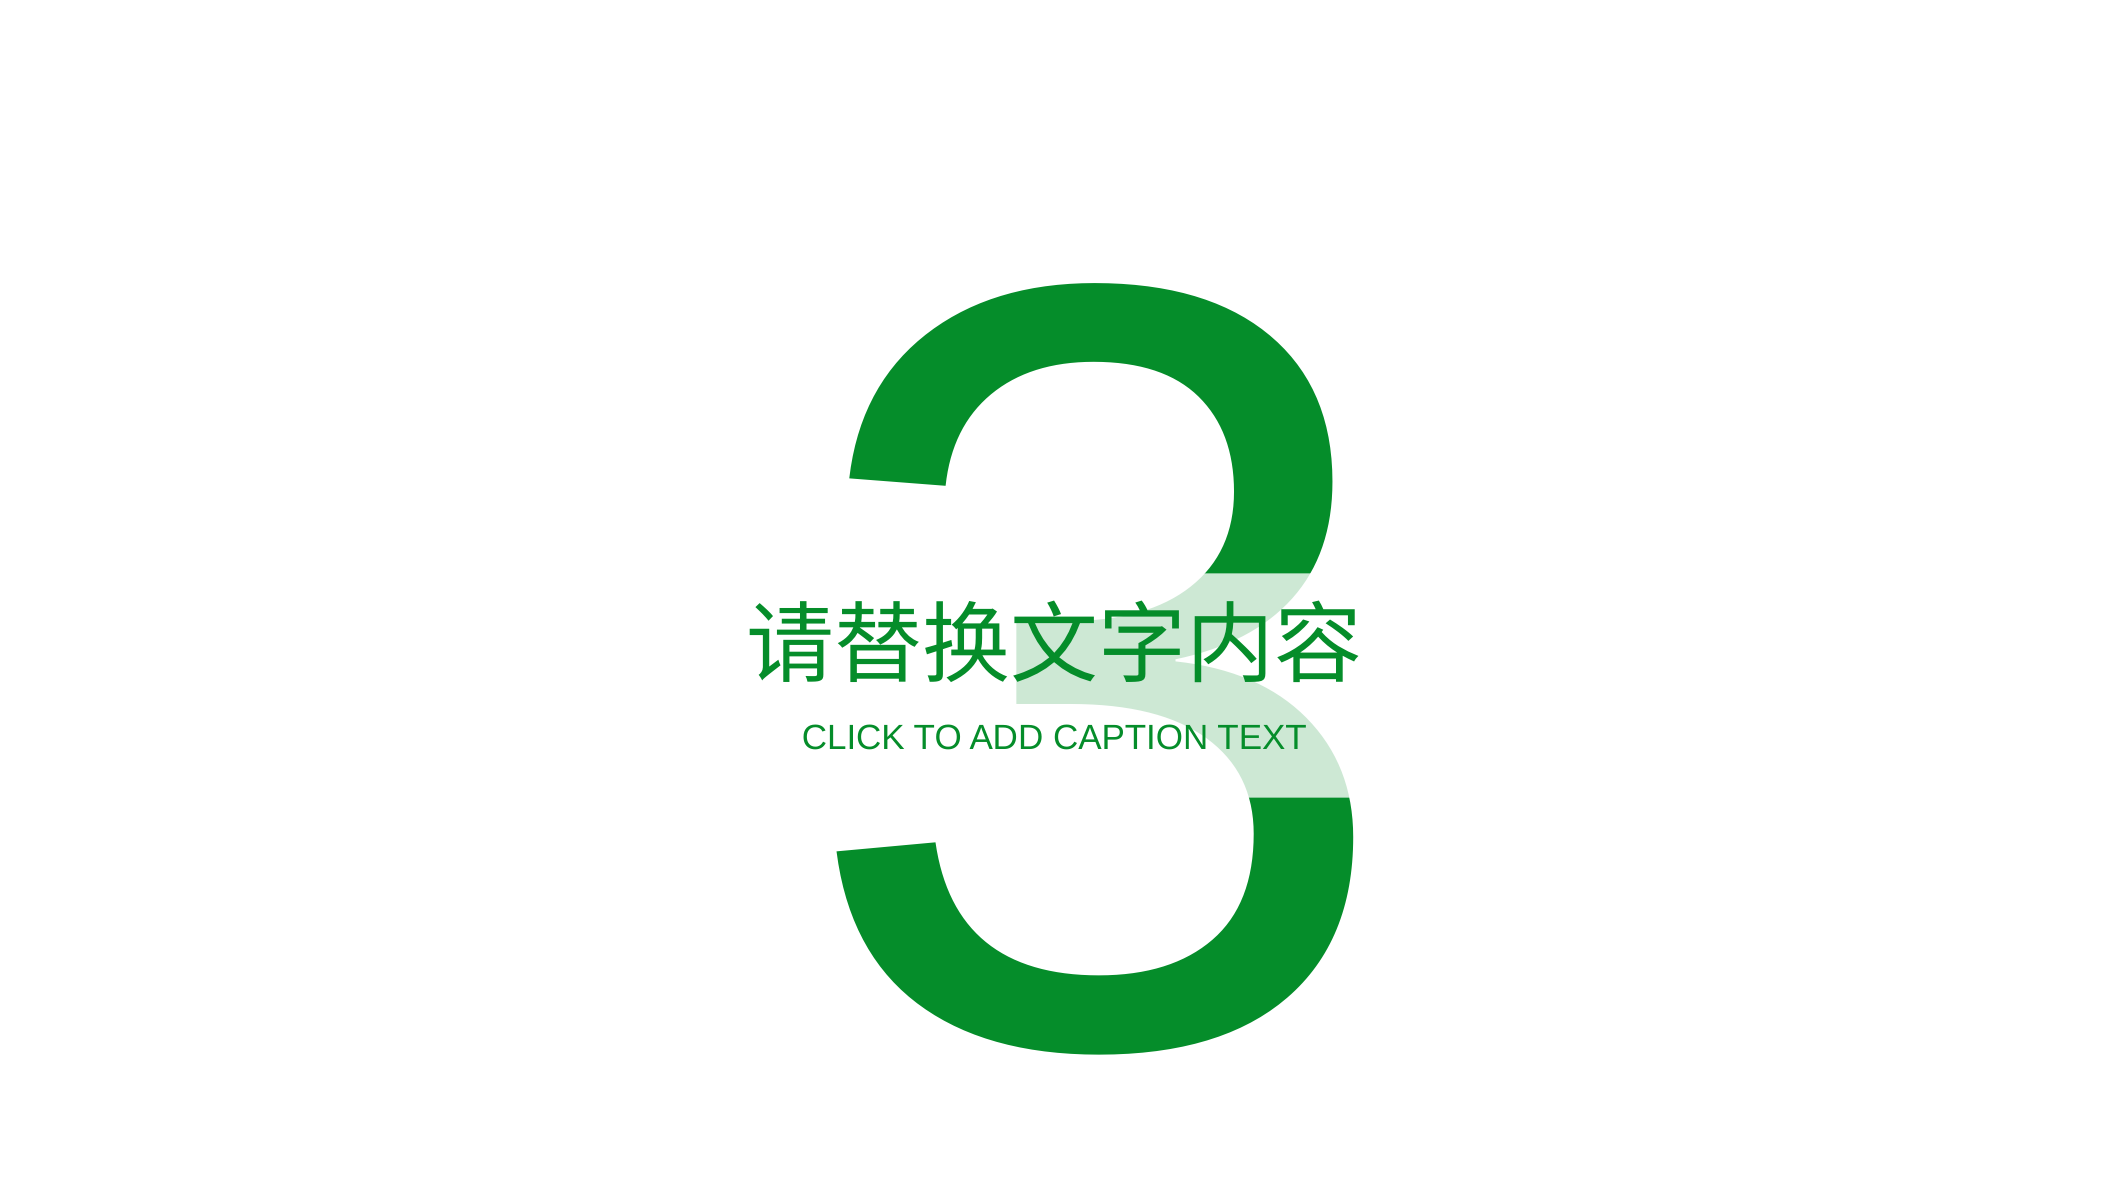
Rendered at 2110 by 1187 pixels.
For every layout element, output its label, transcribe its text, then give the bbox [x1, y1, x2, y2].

text_box [622, 572, 1487, 799]
text_box CLICK TO ADD CAPTION TEXT [705, 707, 1404, 770]
text_box 3 [795, 799, 1314, 1187]
text_box 请替换文字内容 [705, 588, 1404, 707]
text_box 3 [795, 0, 1314, 572]
